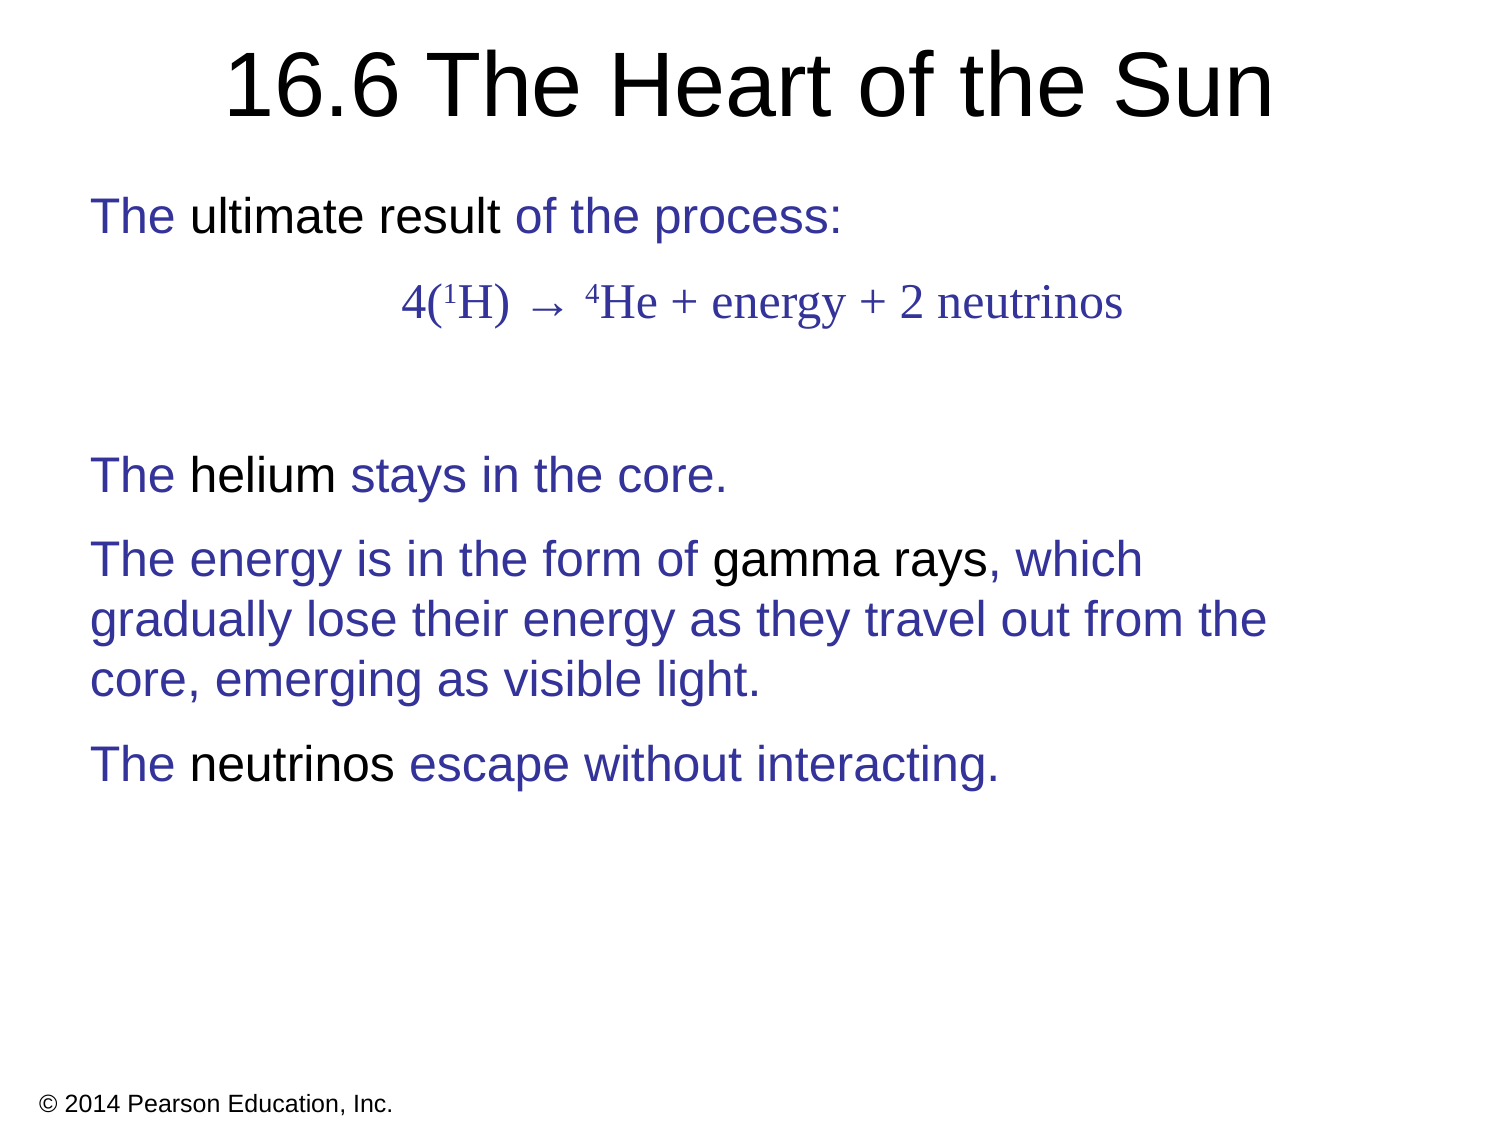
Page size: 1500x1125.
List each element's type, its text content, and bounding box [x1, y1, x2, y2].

text_box The helium stays in the core. The energy is in the form of gamma rays, which gradually lose their energy as they travel out from the core, emerging as visible light. The neutrinos escape without interacting. [74, 434, 1350, 800]
title 16.6 The Heart of the Sun [112, 0, 1388, 161]
text_box The ultimate result of the process: 4(1H) → 4He + energy + 2 neutrinos [75, 176, 1450, 336]
